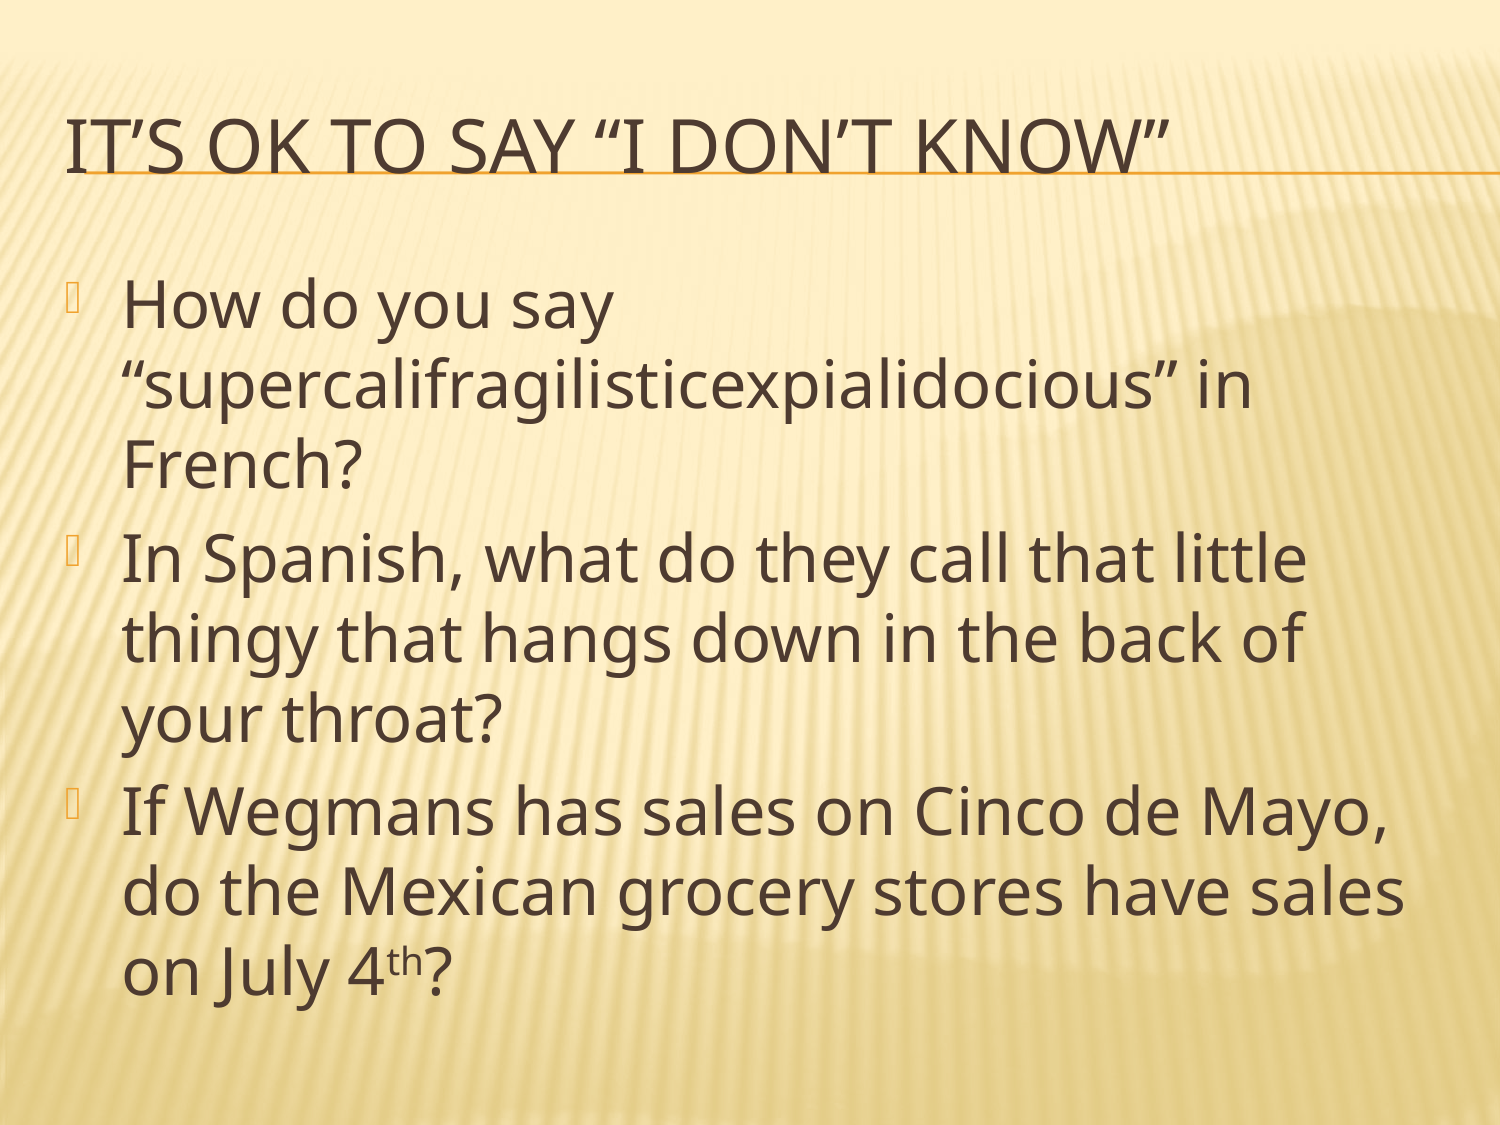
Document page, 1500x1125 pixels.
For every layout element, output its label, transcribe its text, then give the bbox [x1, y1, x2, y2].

title It’s ok to say “I don’t know” [50, 75, 1475, 213]
list How do you say “supercalifragilisticexpialidocious” in French? In Spanish, what do they call that little thingy that hangs down in the back of your throat? If Wegmans has sales on Cinco de Mayo, do the Mexican grocery stores have sales on July 4th? [50, 254, 1475, 998]
